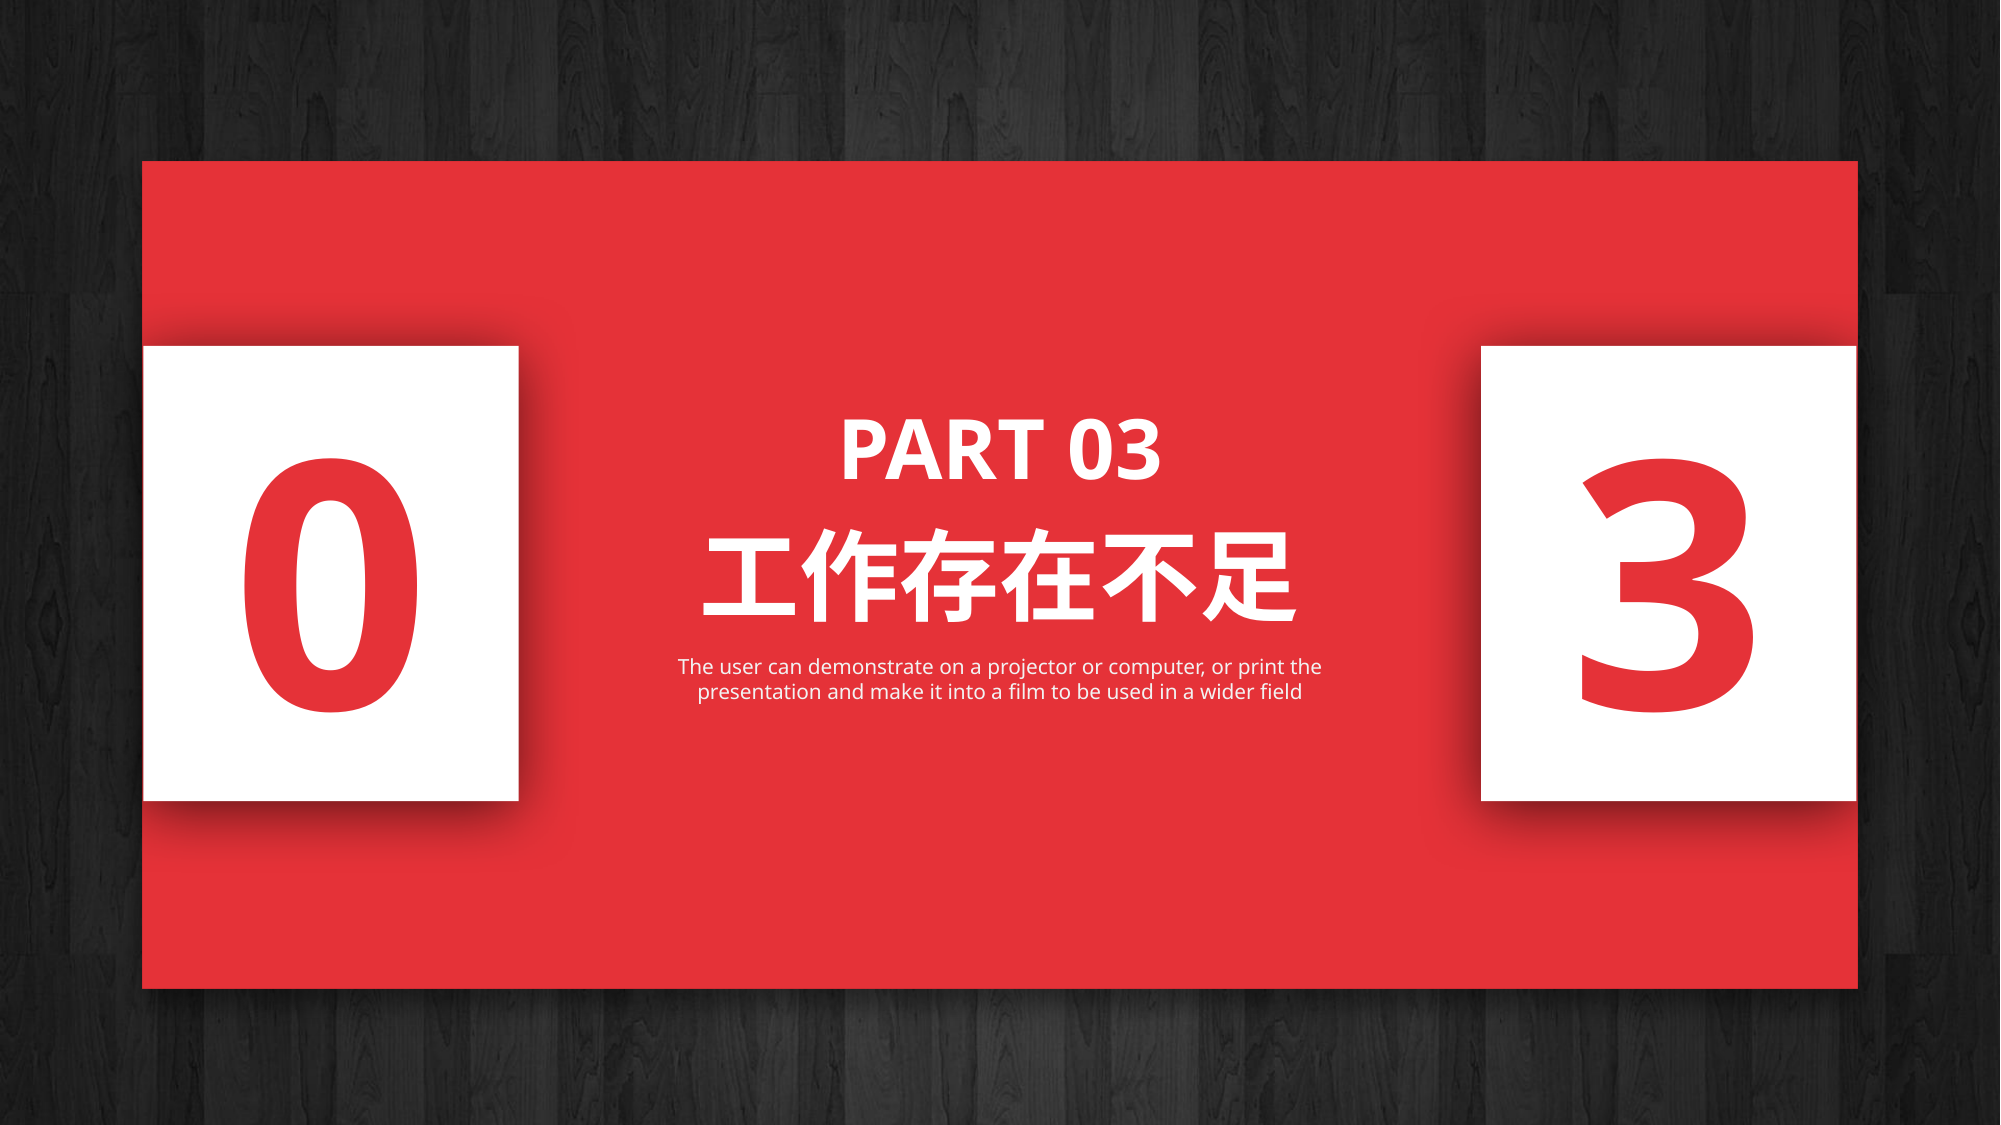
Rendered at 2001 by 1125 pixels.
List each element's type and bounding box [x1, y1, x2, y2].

picture [0, 0, 2000, 1125]
text_box [1481, 345, 1857, 802]
text_box [519, 388, 1481, 713]
text_box [143, 345, 519, 802]
